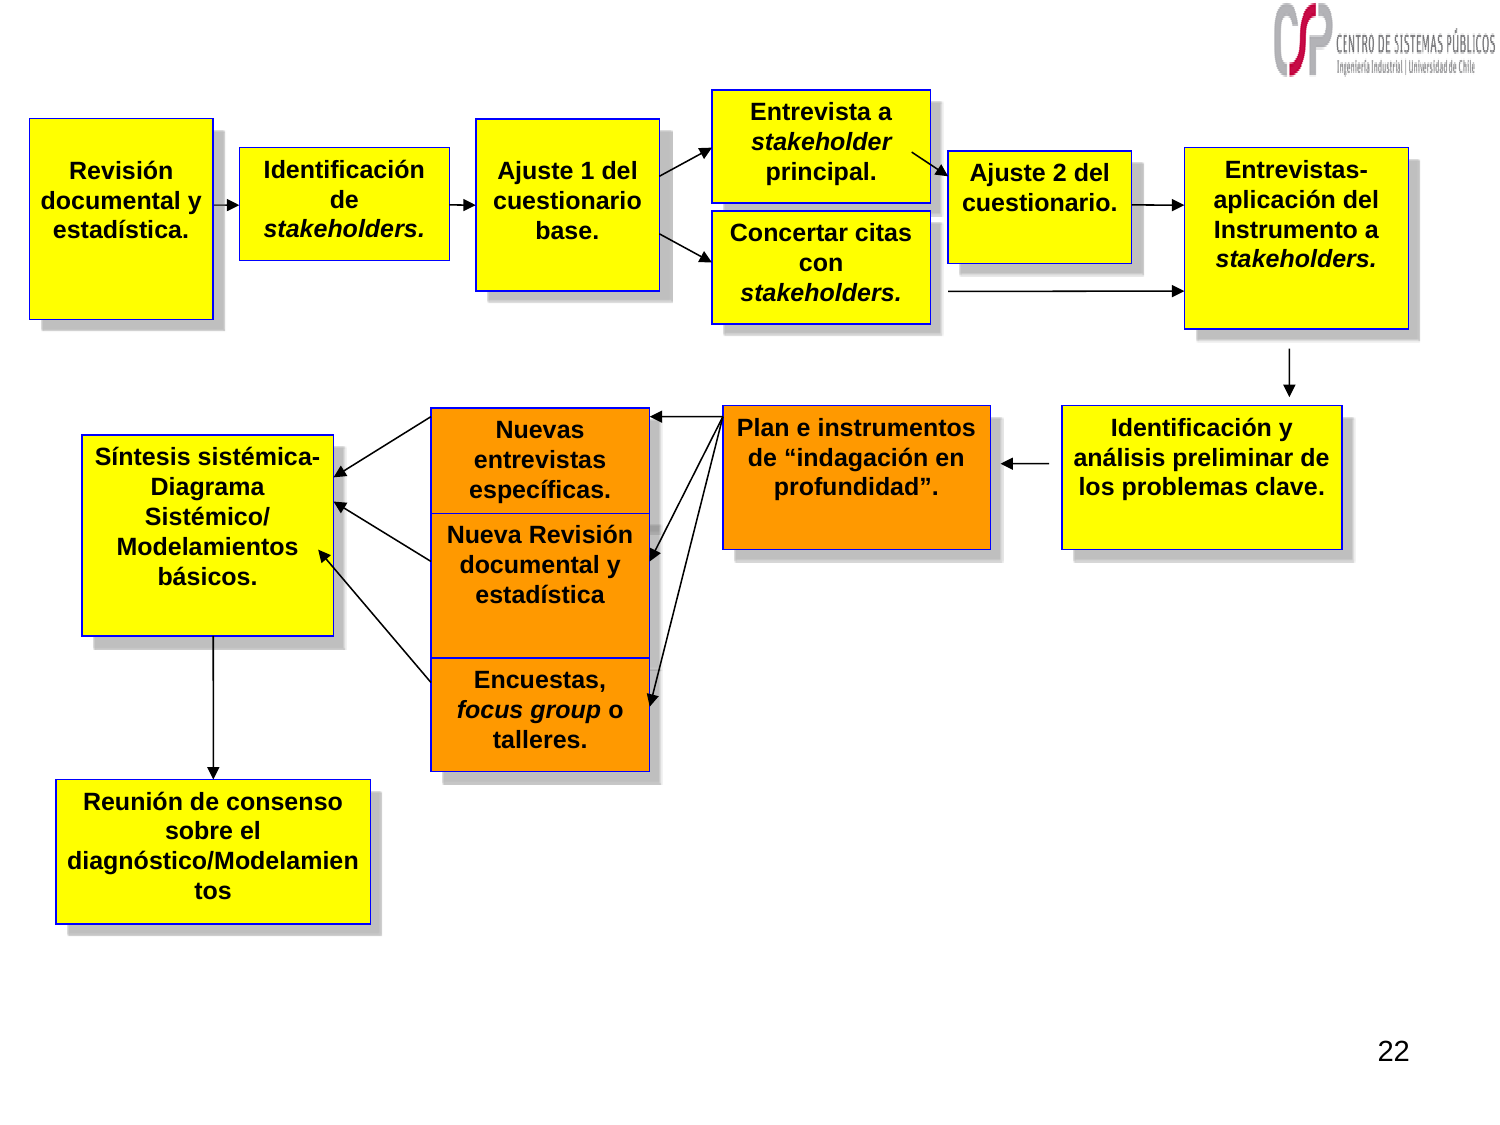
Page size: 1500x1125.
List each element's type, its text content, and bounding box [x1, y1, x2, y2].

text_box Encuestas, focus group o talleres. [430, 658, 650, 772]
text_box [1283, 348, 1296, 398]
text_box Entrevista a stakeholder principal. [711, 90, 931, 204]
text_box [449, 198, 476, 212]
text_box Ajuste 1 del cuestionario base. [475, 118, 660, 292]
text_box [659, 233, 712, 263]
text_box Identificación y análisis preliminar de los problemas clave. [1062, 405, 1342, 550]
text_box [948, 284, 1185, 298]
text_box [659, 147, 712, 177]
text_box Nueva Revisión documental y estadística [430, 513, 650, 658]
text_box [1000, 457, 1050, 470]
text_box [911, 151, 949, 177]
text_box Reunión de consenso sobre el diagnóstico/Modelamientos [55, 779, 371, 924]
text_box Revisión documental y estadística. [29, 118, 214, 320]
text_box Plan e instrumentos de “indagación en profundidad”. [722, 405, 991, 550]
text_box Síntesis sistémica-Diagrama Sistémico/ Modelamientos básicos. [81, 434, 334, 636]
text_box [649, 410, 722, 423]
text_box [318, 549, 432, 683]
text_box Ajuste 2 del cuestionario. [948, 150, 1132, 264]
text_box Identificación de stakeholders. [239, 147, 450, 261]
text_box [226, 198, 240, 212]
text_box Entrevistas-aplicación del Instrumento a stakeholders. [1184, 147, 1409, 329]
text_box [333, 416, 432, 478]
text_box Nuevas entrevistas específicas. [430, 408, 650, 513]
text_box [207, 635, 220, 780]
text_box [1131, 198, 1185, 212]
text_box [333, 501, 432, 562]
text_box [646, 416, 723, 707]
text_box Concertar citas con stakeholders. [711, 210, 931, 324]
picture [1269, 0, 1500, 82]
slide_number 22 [1074, 1024, 1426, 1103]
text_box [649, 420, 721, 562]
